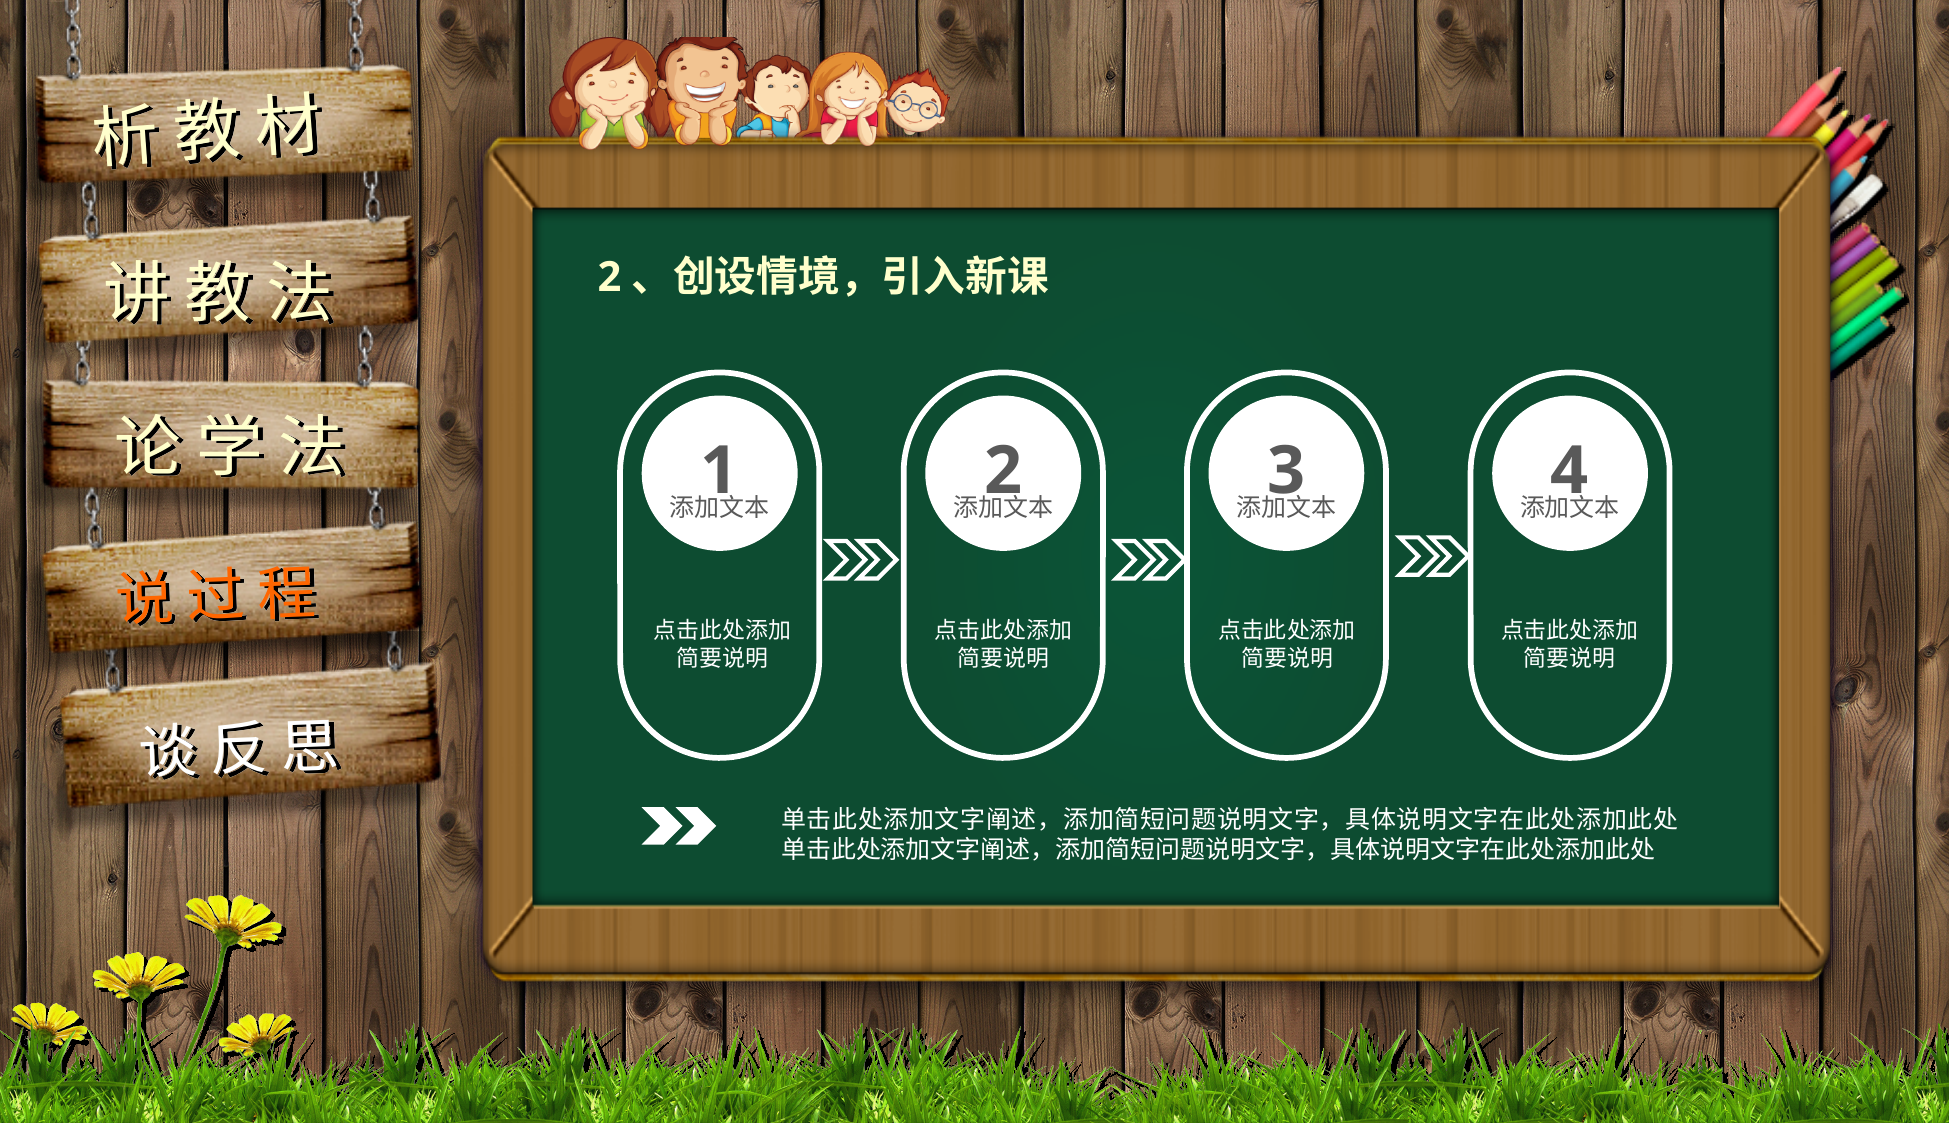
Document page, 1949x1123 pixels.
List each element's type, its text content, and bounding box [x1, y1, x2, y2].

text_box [1186, 372, 1387, 759]
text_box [1115, 540, 1185, 579]
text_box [641, 796, 1695, 903]
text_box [1399, 537, 1469, 575]
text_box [827, 540, 897, 579]
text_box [903, 372, 1104, 759]
text_box 2、创设情境，引入新课 [582, 242, 1064, 308]
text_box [1470, 372, 1670, 759]
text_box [619, 372, 820, 759]
picture [0, 0, 1949, 1123]
